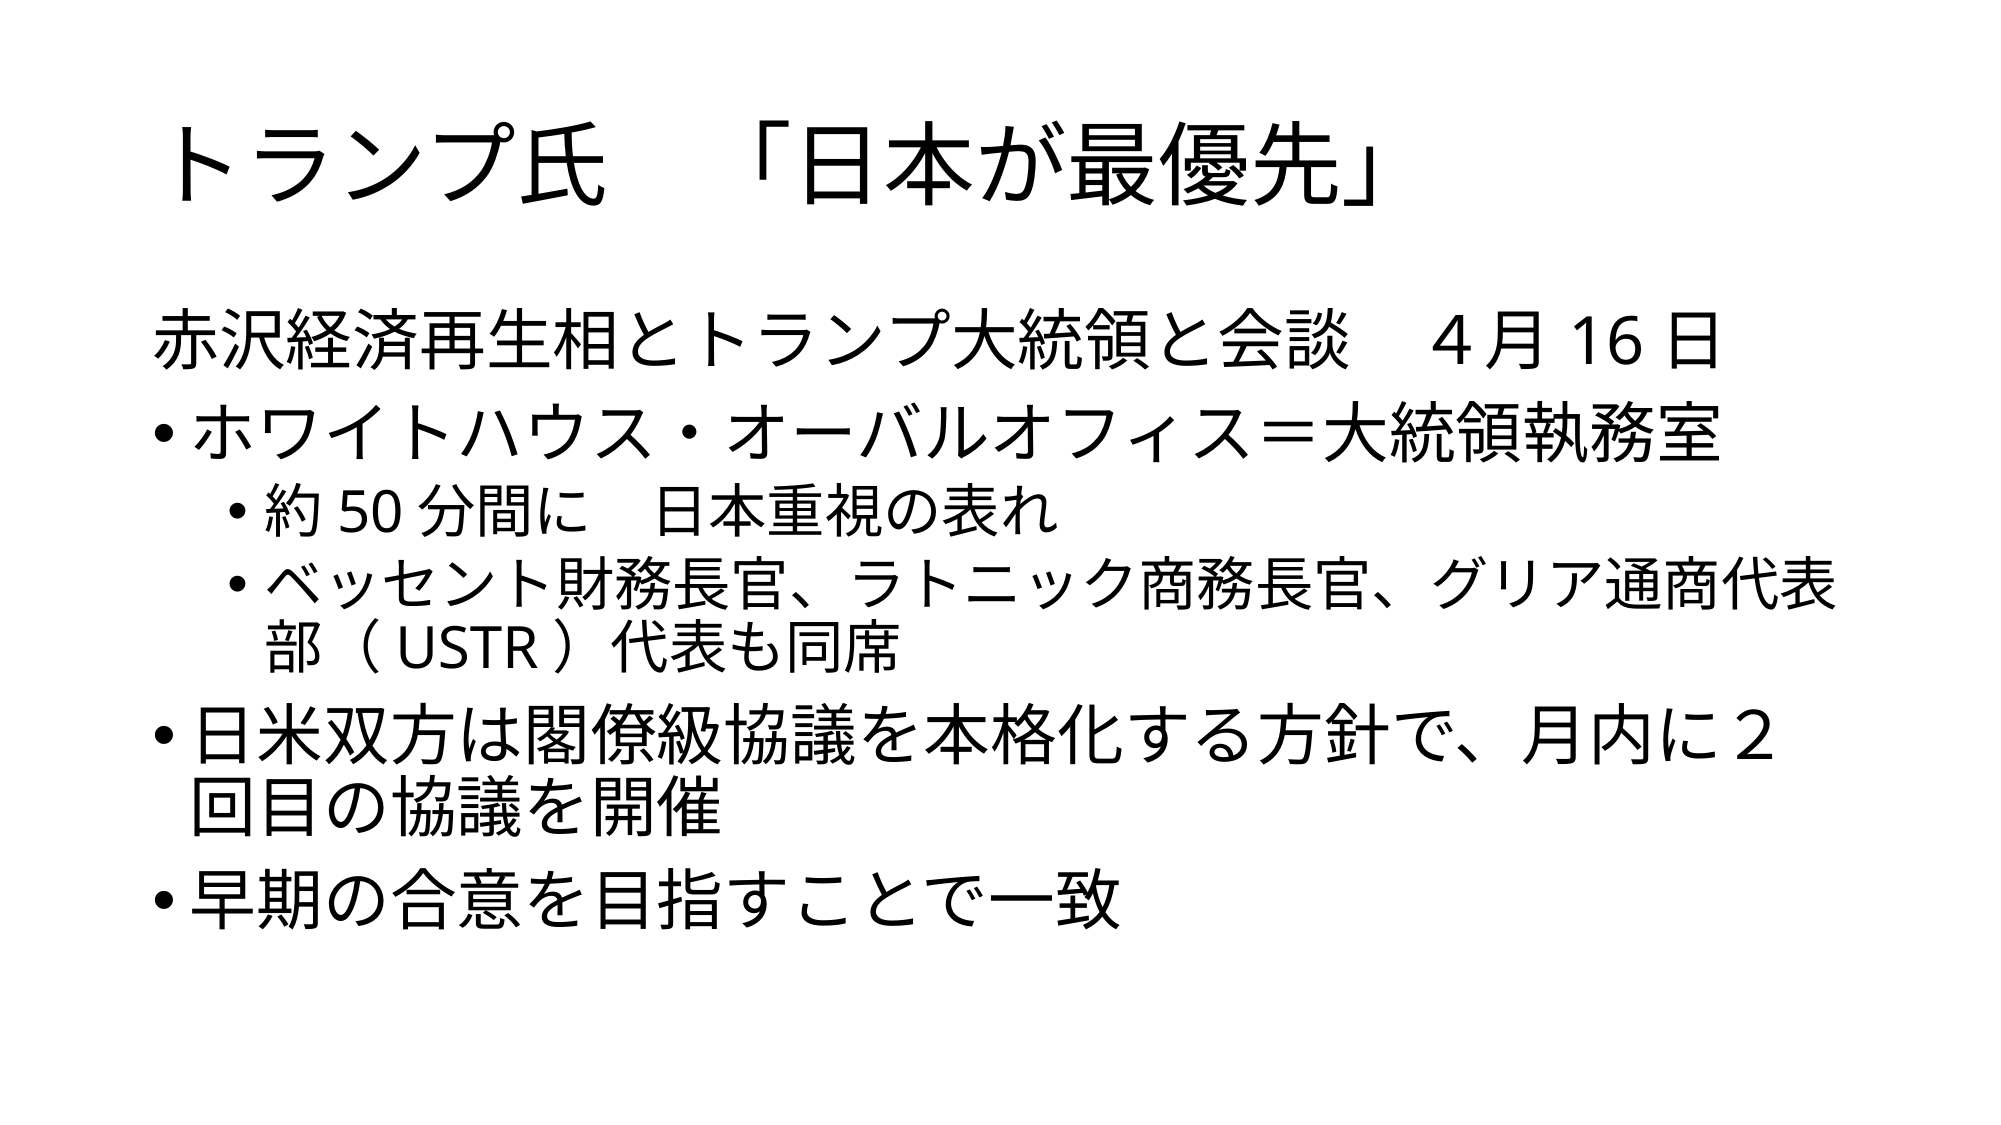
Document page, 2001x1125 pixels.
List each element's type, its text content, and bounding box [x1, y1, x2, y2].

list 赤沢経済再生相とトランプ大統領と会談 ４月16日 ホワイトハウス・オーバルオフィス＝大統領執務室 約50分間に 日本重視の表れ ベッセント財務長官、ラトニック商務長官、グリア通商代表部（USTR）代表も同席 日米双方は閣僚級協議を本格化する方針で、月内に２回目の協議を開催 早期の合意を目指すことで一致 [137, 299, 1863, 1014]
title トランプ氏 「日本が最優先」 [137, 59, 1863, 278]
